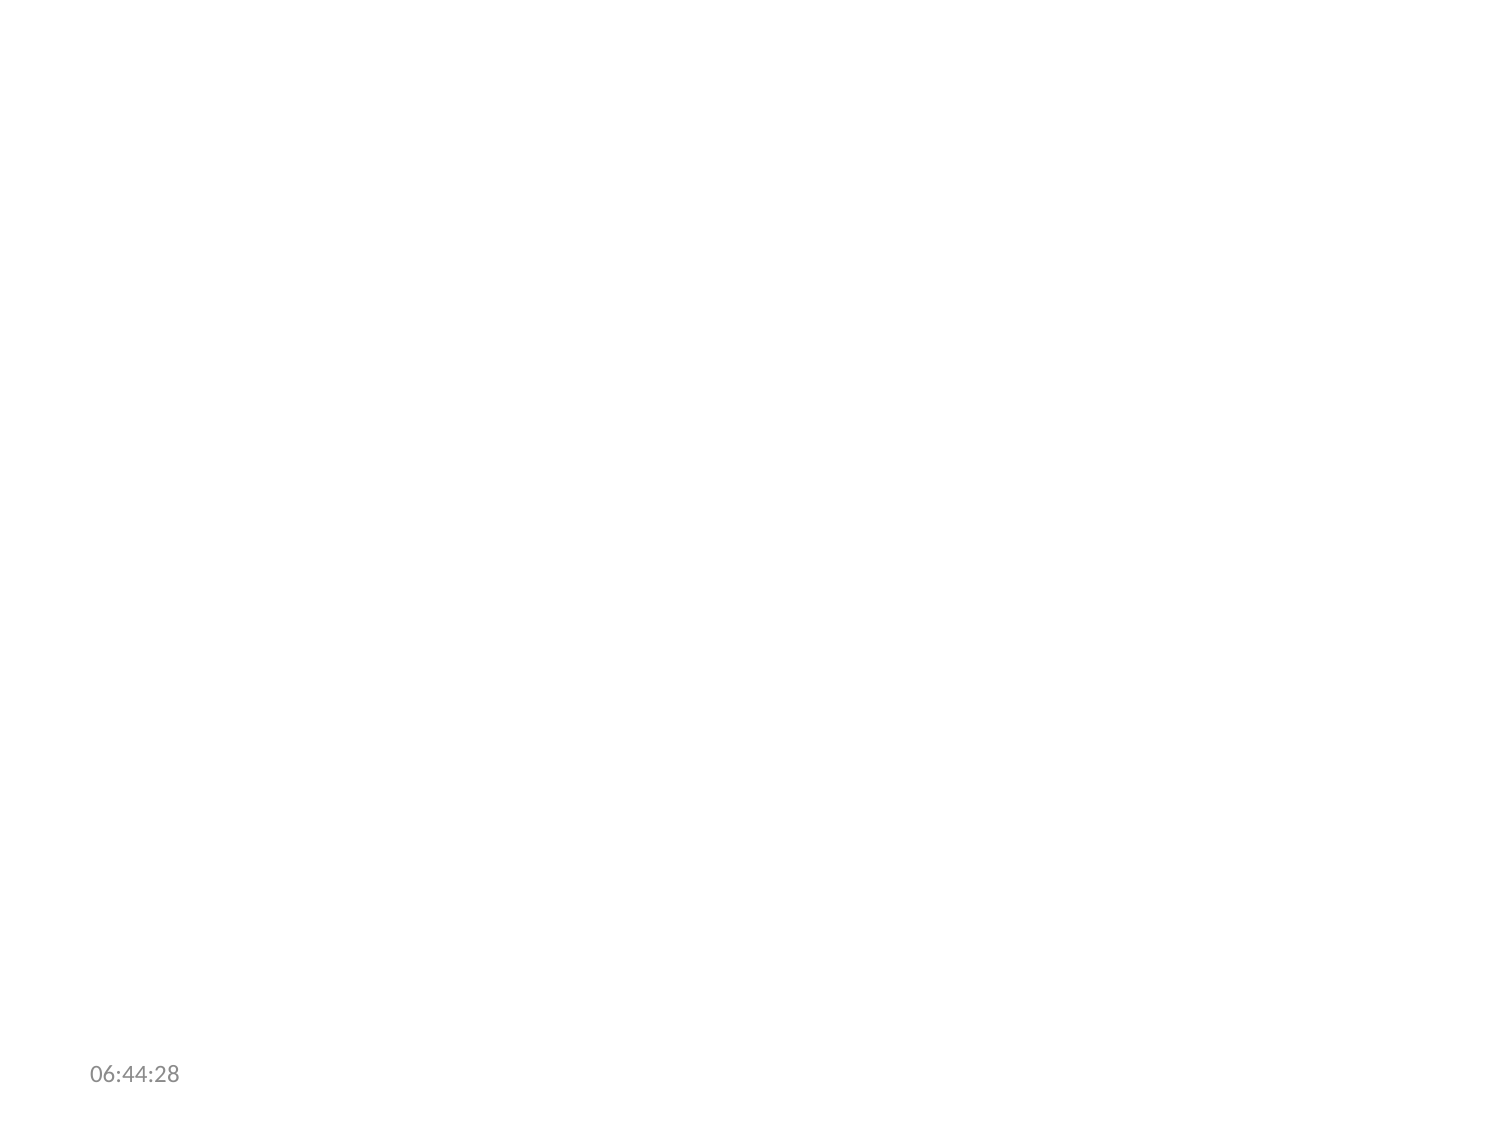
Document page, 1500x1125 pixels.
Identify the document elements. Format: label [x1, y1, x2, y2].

slide_number [75, 1042, 425, 1103]
